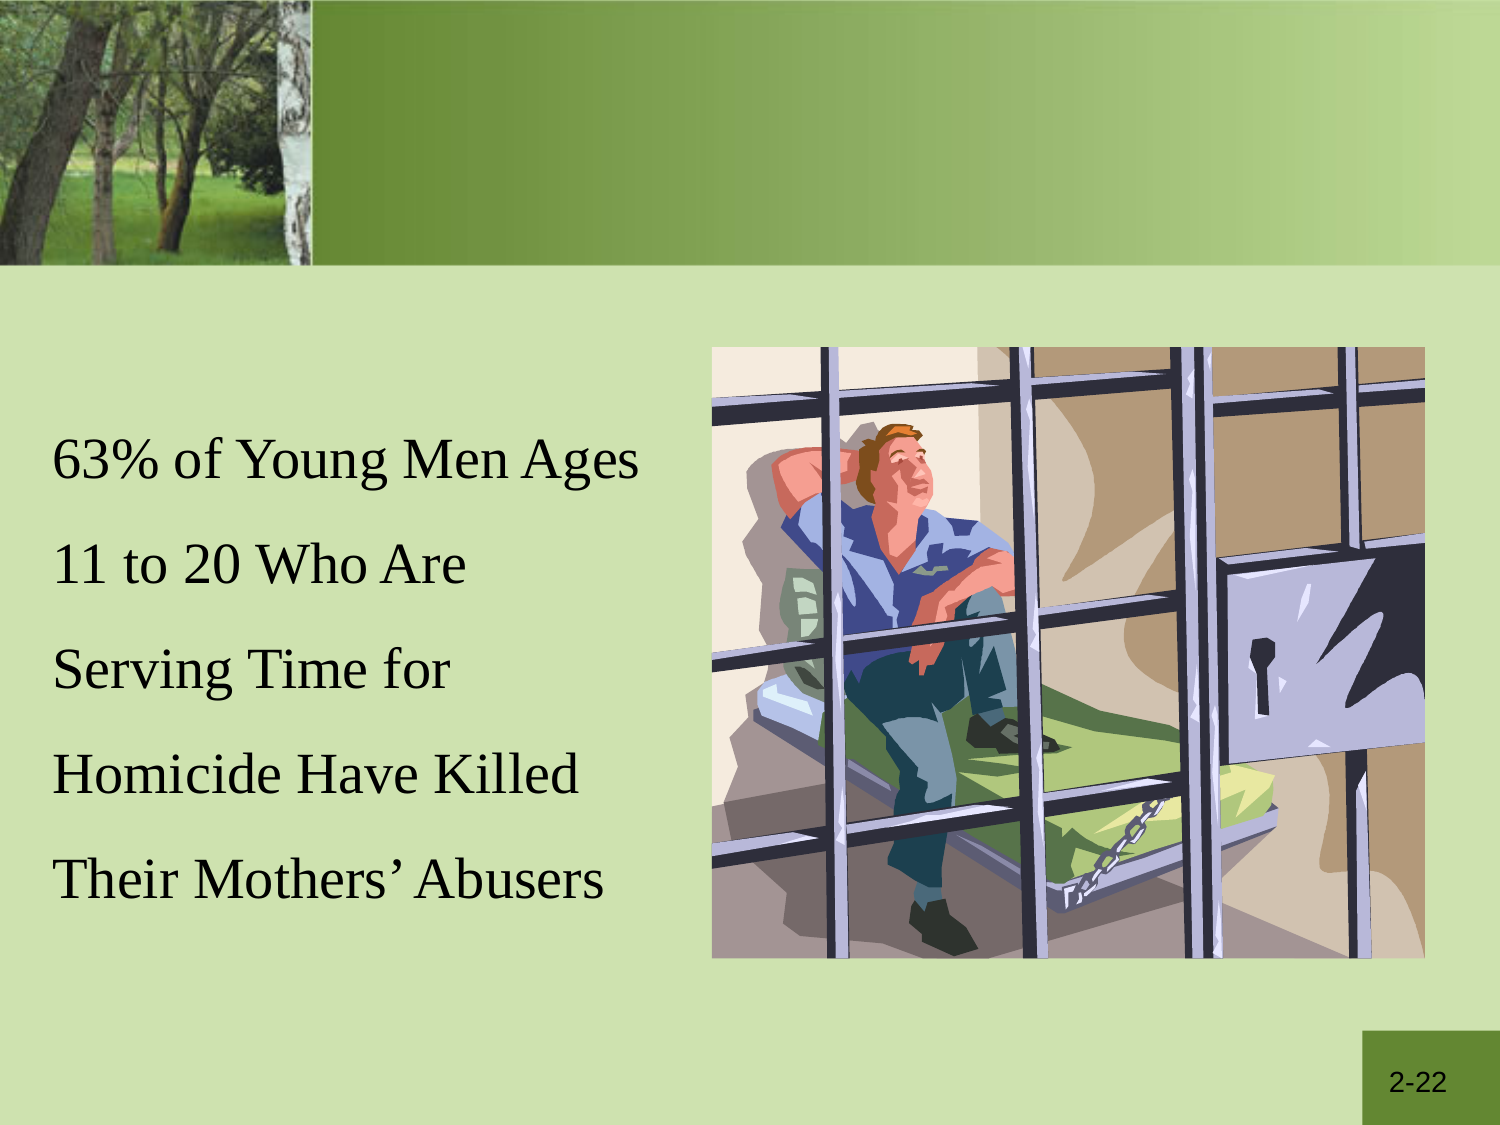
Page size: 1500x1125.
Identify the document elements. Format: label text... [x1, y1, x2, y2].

picture [0, 0, 1500, 1125]
title 63% of Young Men Ages 11 to 20 Who Are Serving Time for Homicide Have Killed Their Mothers’ Abusers [37, 328, 668, 967]
slide_number 2-22 [1149, 1031, 1463, 1107]
